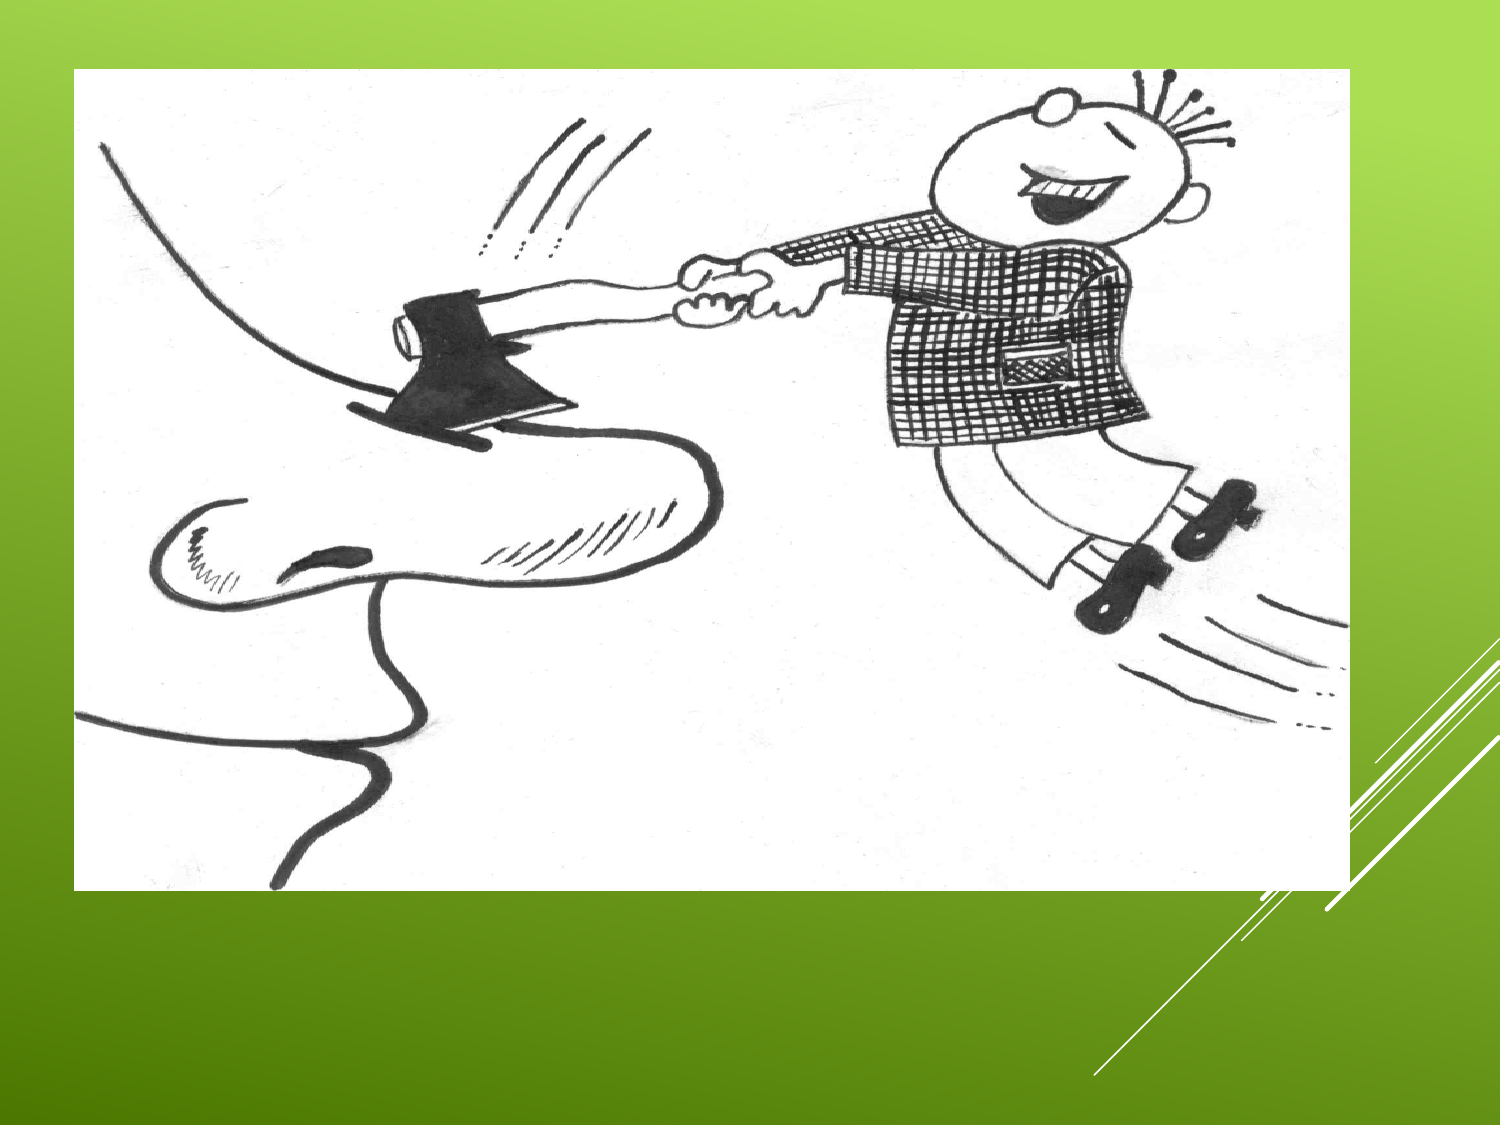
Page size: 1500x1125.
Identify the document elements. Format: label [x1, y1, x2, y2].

picture [74, 69, 1351, 892]
